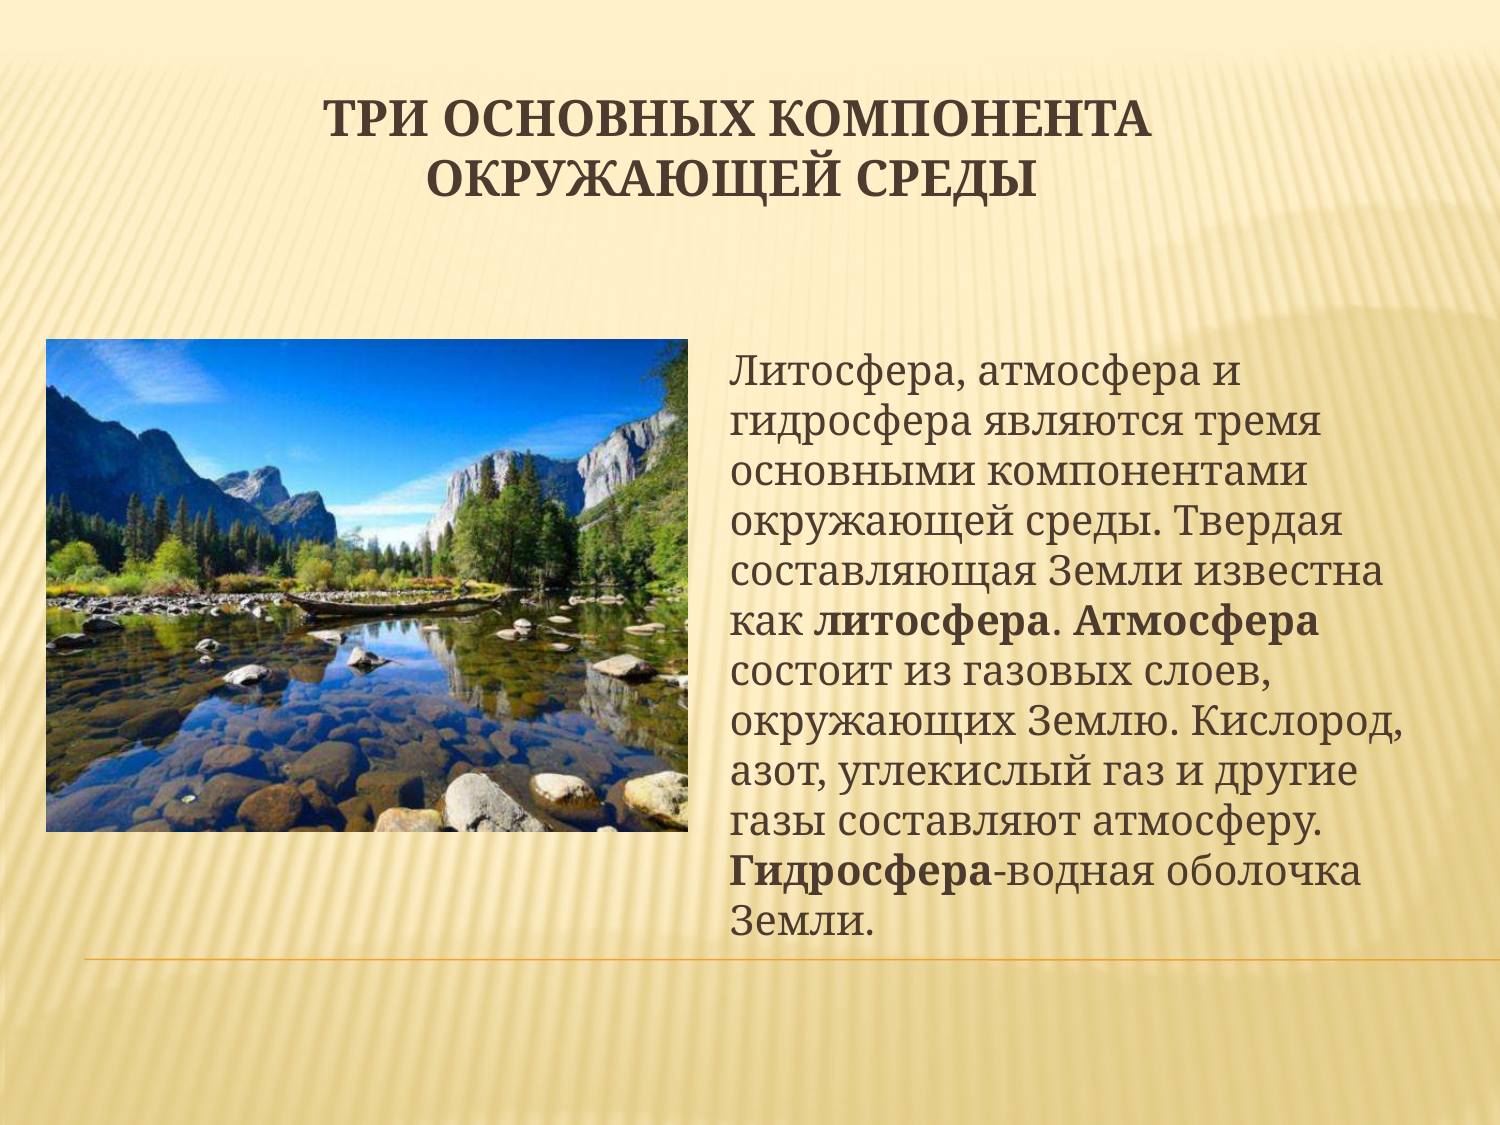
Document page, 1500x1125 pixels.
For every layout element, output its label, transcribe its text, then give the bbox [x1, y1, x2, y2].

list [46, 339, 688, 833]
title три основных компонента окружающей среды [117, 70, 1360, 223]
list Литосфера, атмосфера и гидросфера являются тремя основными компонентами окружающей среды. Твердая составляющая Земли известна как литосфера. Атмосфера состоит из газовых слоев, окружающих Землю. Кислород, азот, углекислый газ и другие газы составляют атмосферу. Гидросфера-водная оболочка Земли. [714, 292, 1477, 985]
